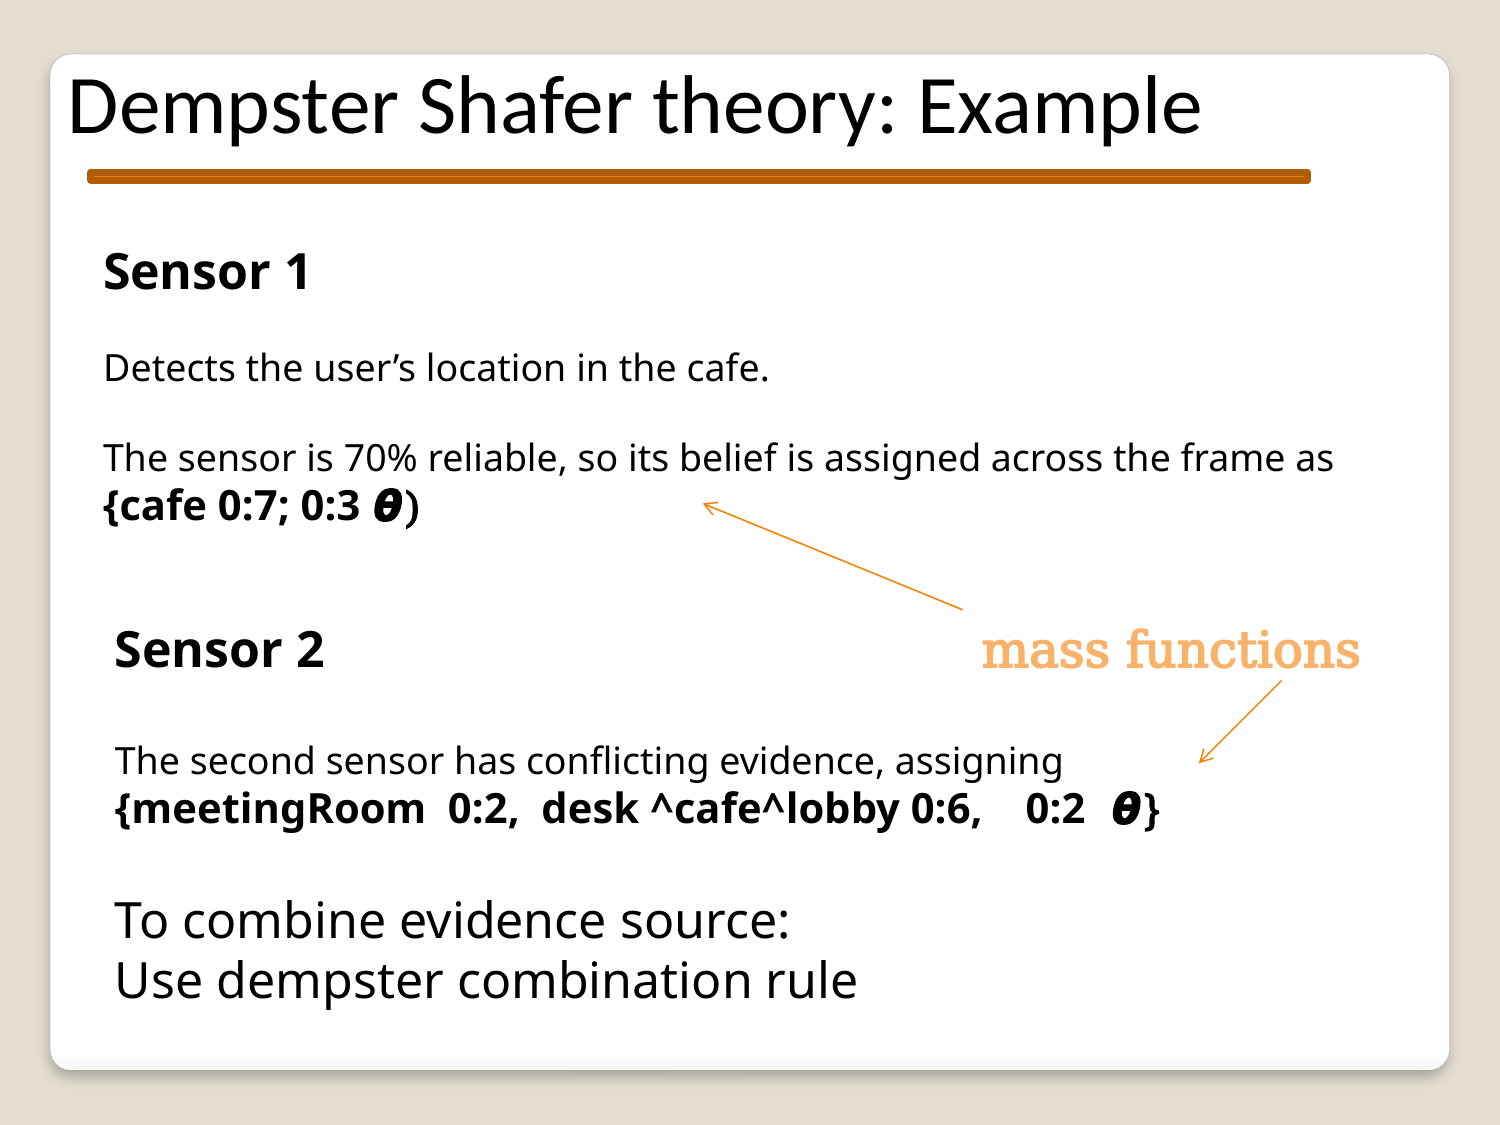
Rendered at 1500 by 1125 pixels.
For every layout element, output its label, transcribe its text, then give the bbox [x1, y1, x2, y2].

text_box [702, 503, 963, 610]
text_box Dempster Shafer theory: Example [53, 42, 1425, 258]
text_box Sensor 2 The second sensor has conflicting evidence, assigning {meetingRoom 0:2, desk ^cafe^lobby 0:6, 0:2 𝞱} [100, 609, 1500, 840]
text_box mass functions [966, 609, 1376, 685]
text_box Sensor 1 Detects the user’s location in the cafe. The sensor is 70% reliable, so its belief is assigned across the frame as {cafe 0:7; 0:3 𝞱) [88, 231, 1400, 537]
text_box To combine evidence source: Use dempster combination rule [100, 881, 1412, 1017]
text_box [87, 169, 1311, 184]
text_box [1198, 680, 1282, 764]
